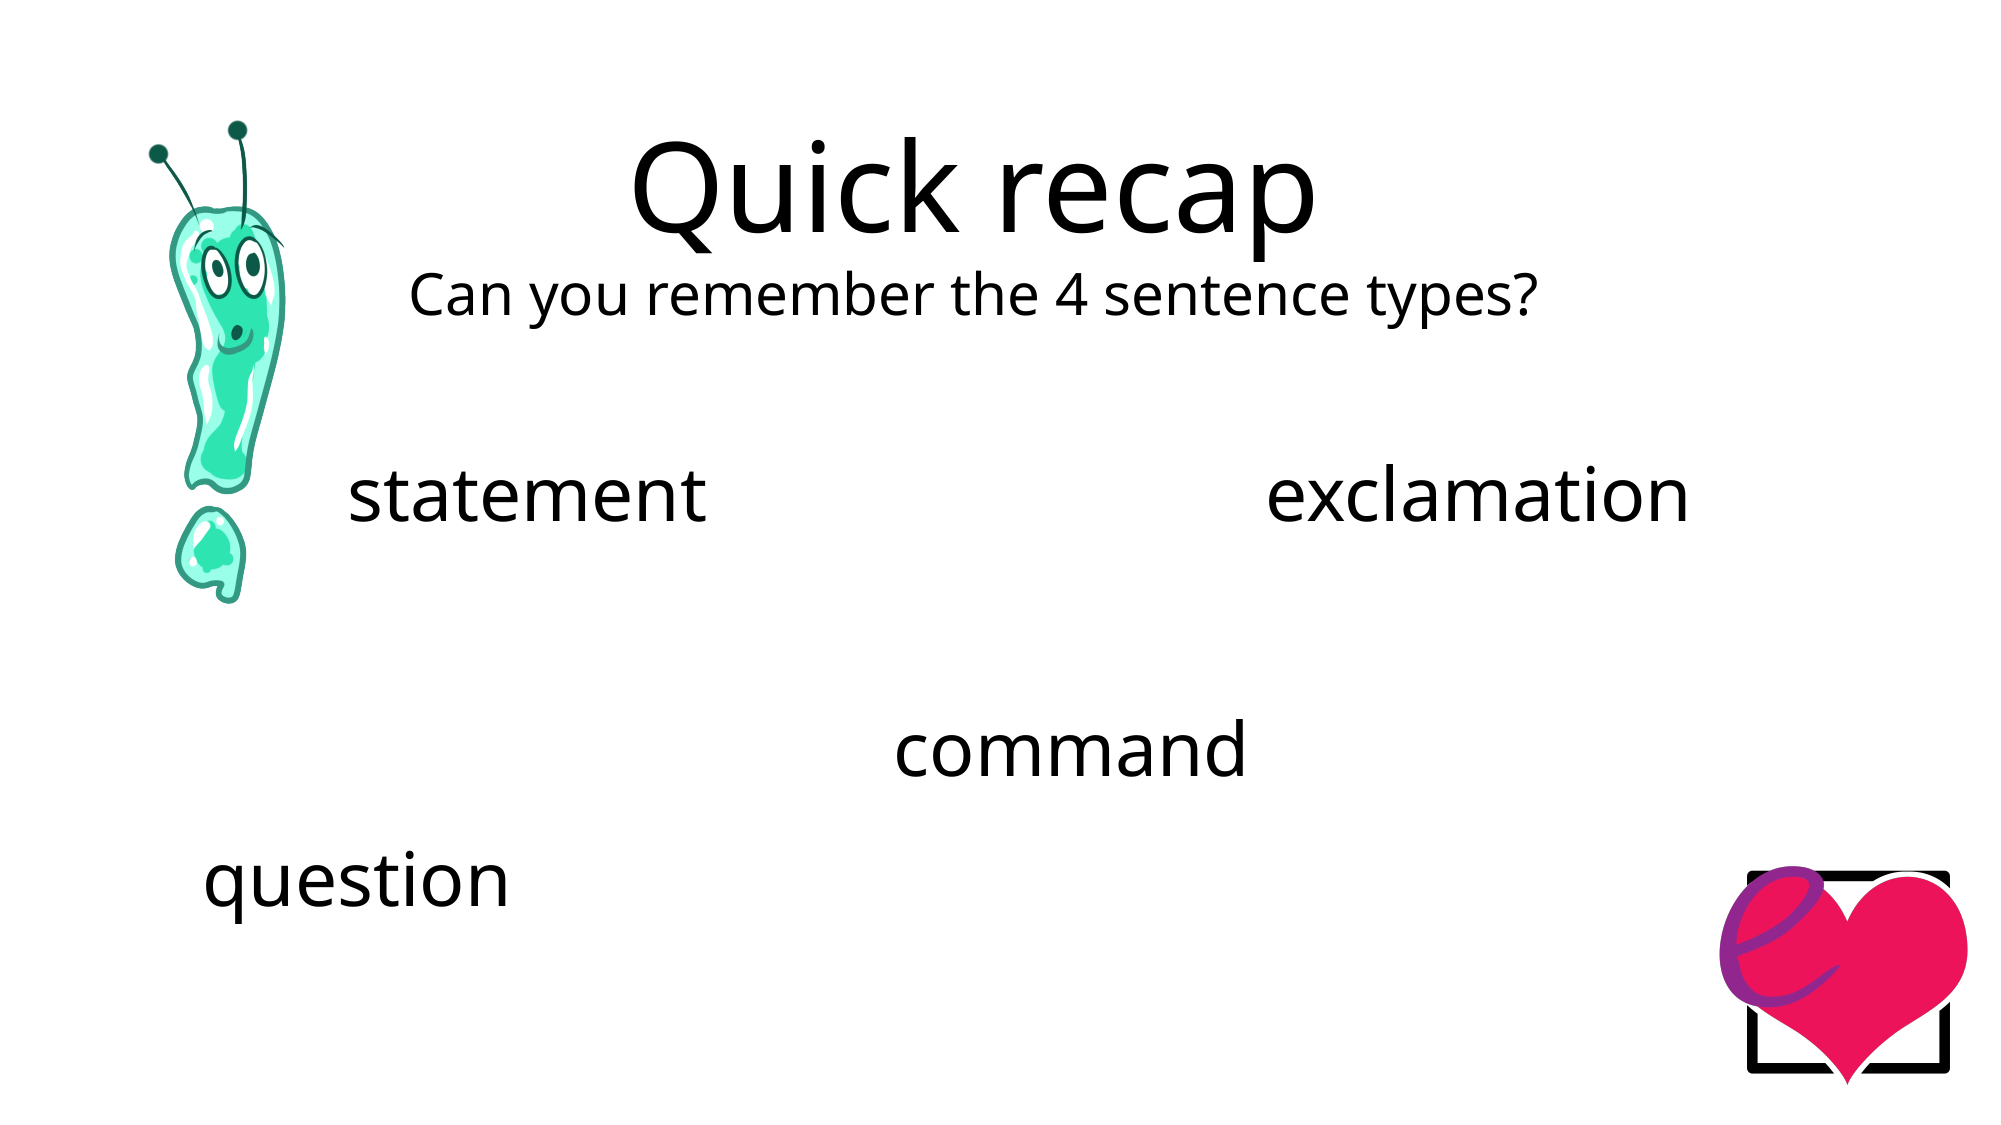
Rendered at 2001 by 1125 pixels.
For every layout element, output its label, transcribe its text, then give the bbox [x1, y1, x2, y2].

picture [1717, 845, 1978, 1106]
text_box exclamation [1251, 439, 1749, 544]
text_box Quick recap Can you remember the 4 sentence types? [307, 99, 1642, 335]
picture [106, 85, 307, 621]
text_box statement [332, 439, 831, 544]
text_box question [187, 824, 686, 930]
text_box command [879, 693, 1378, 799]
